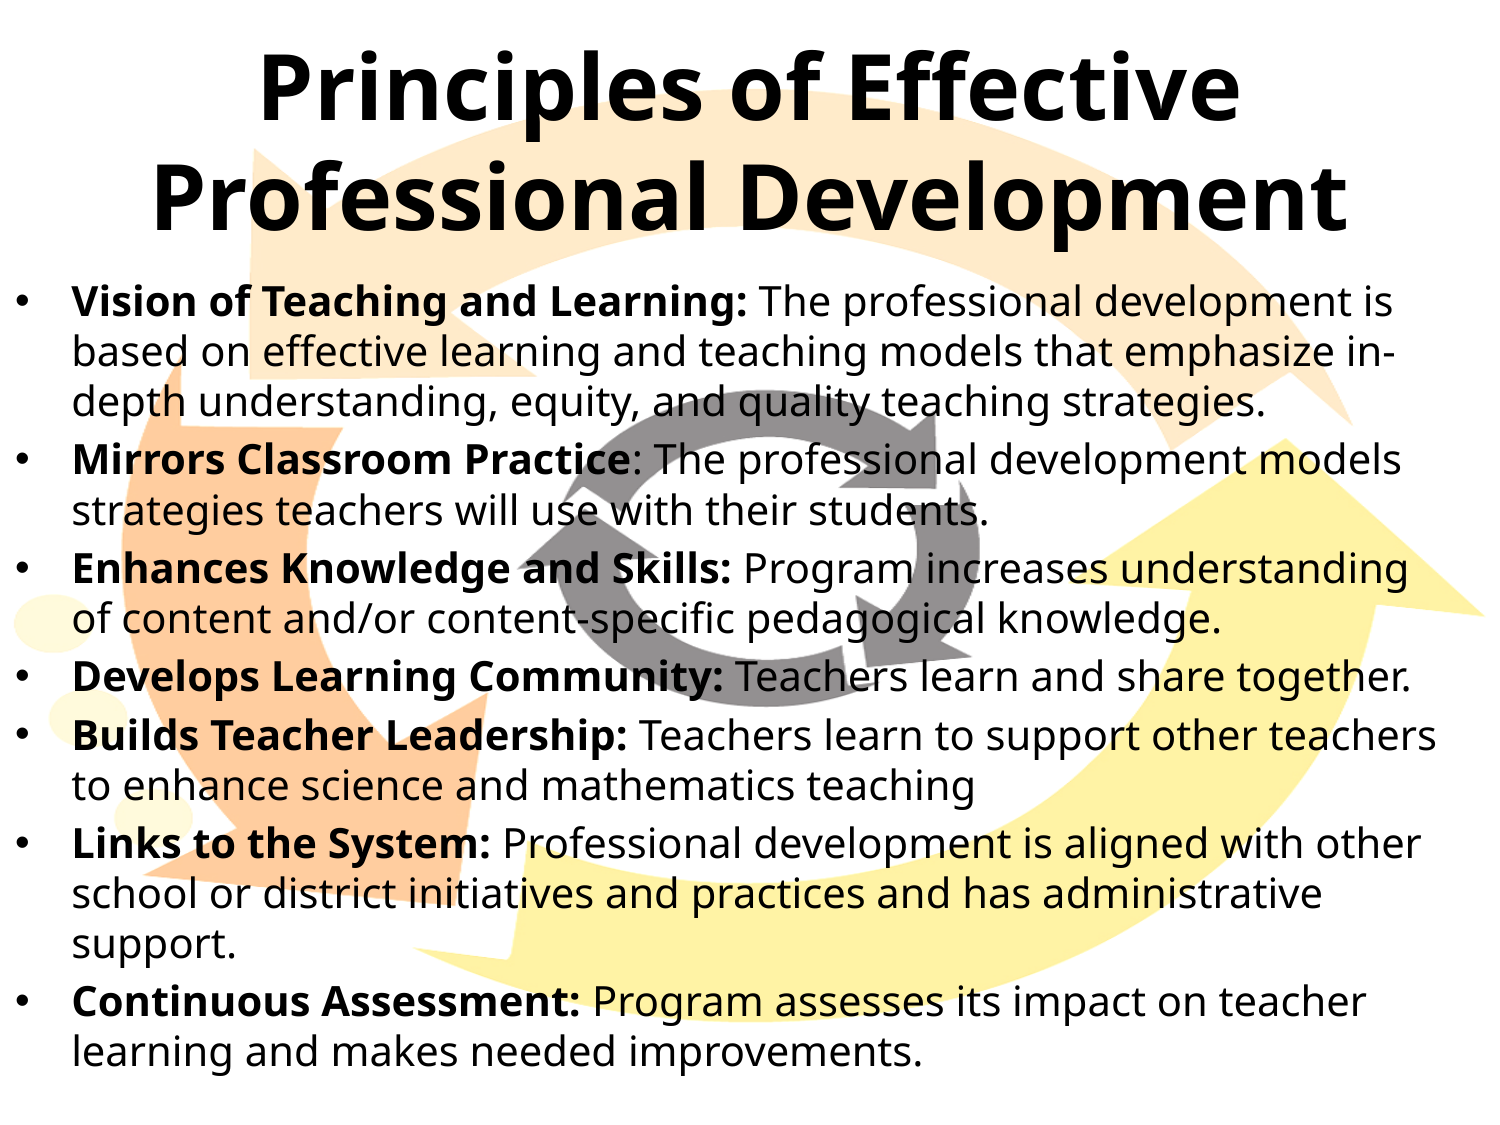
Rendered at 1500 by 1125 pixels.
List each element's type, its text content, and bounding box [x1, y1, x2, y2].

list Vision of Teaching and Learning: The professional development is based on effective learning and teaching models that emphasize in-depth understanding, equity, and quality teaching strategies. Mirrors Classroom Practice: The professional development models strategies teachers will use with their students. Enhances Knowledge and Skills: Program increases understanding of content and/or content-specific pedagogical knowledge. Develops Learning Community: Teachers learn and share together. Builds Teacher Leadership: Teachers learn to support other teachers to enhance science and mathematics teaching Links to the System: Professional development is aligned with other school or district initiatives and practices and has administrative support. Continuous Assessment: Program assesses its impact on teacher learning and makes needed improvements. [0, 267, 1476, 1088]
title Principles of Effective Professional Development [74, 44, 1426, 233]
